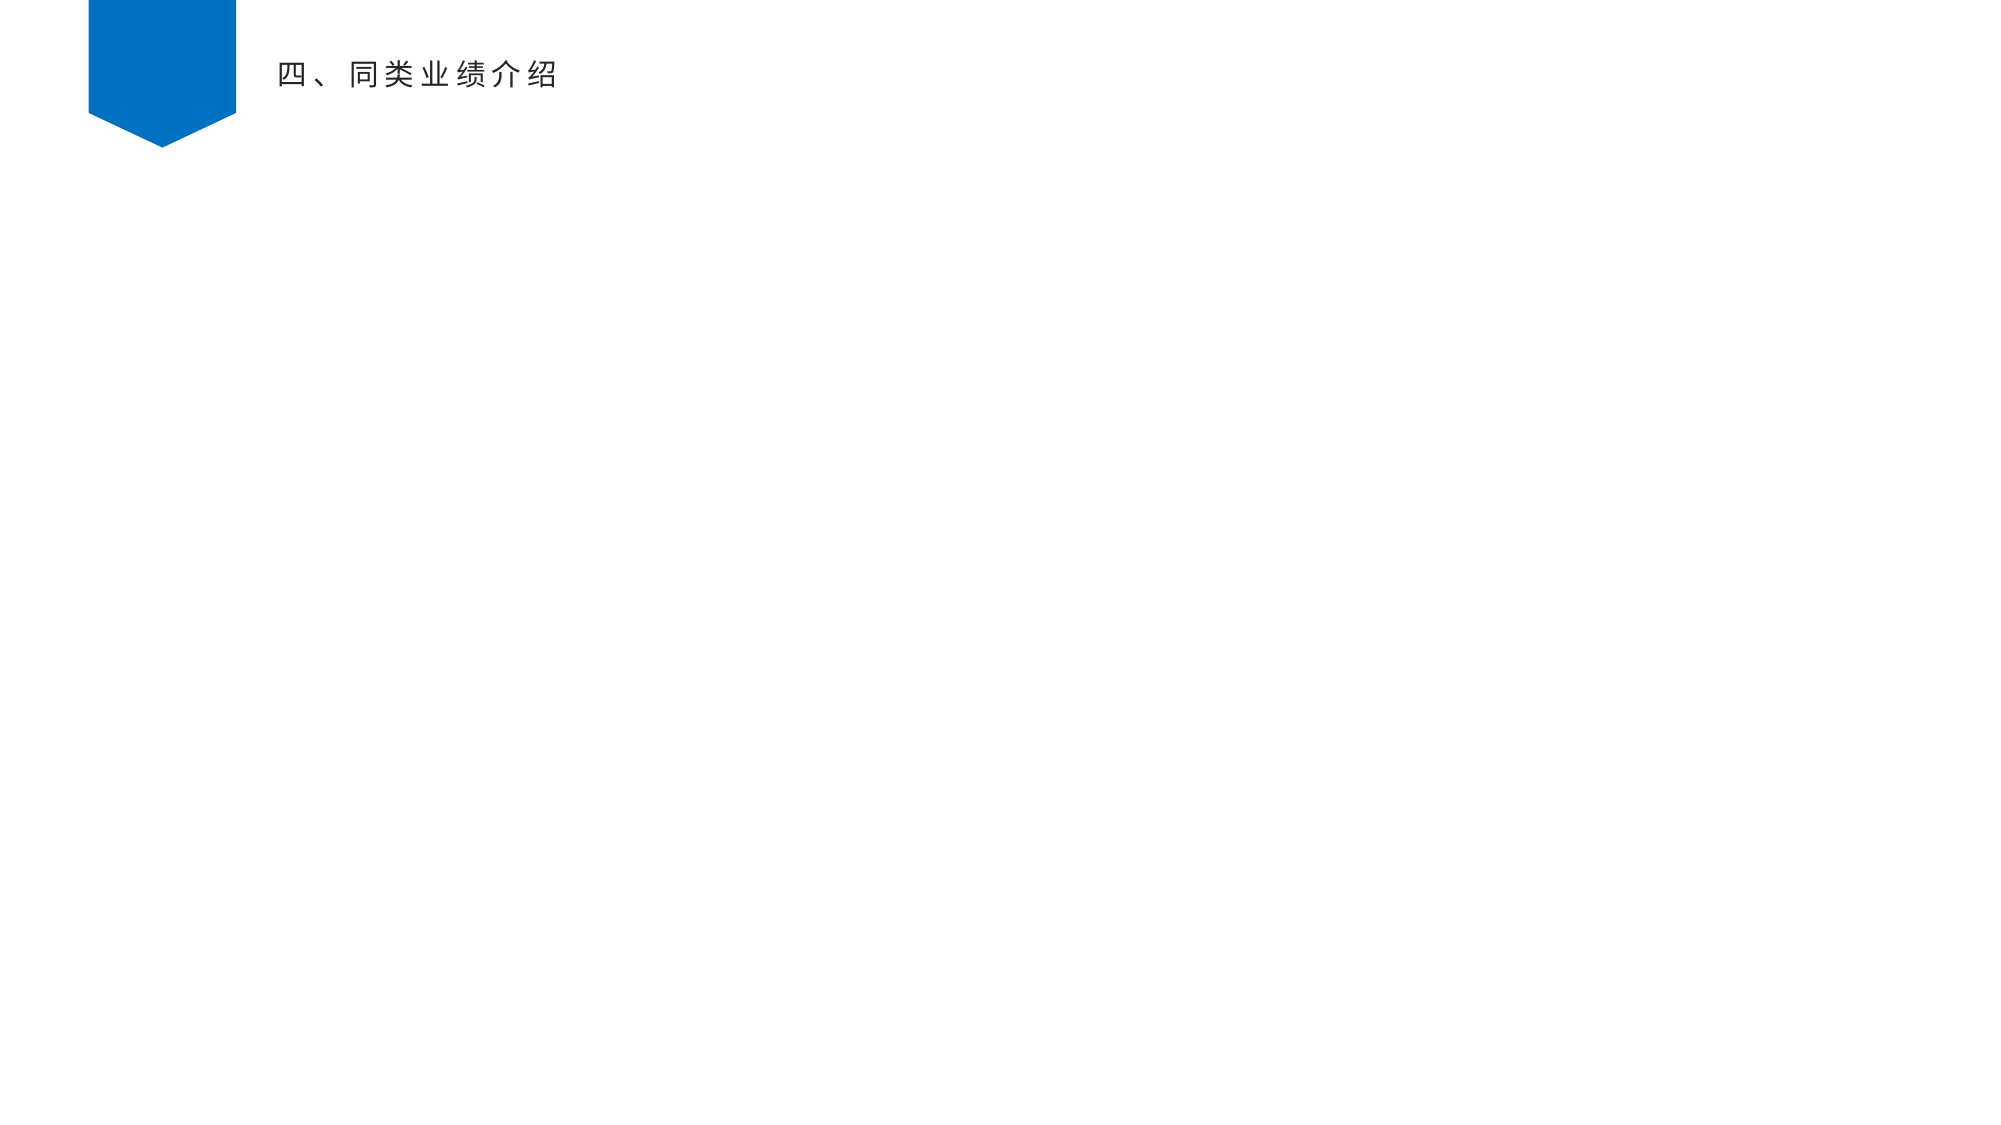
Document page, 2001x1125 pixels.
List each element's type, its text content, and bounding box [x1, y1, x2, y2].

title 四、同类业绩介绍 [262, 15, 1940, 132]
text_box [87, 0, 238, 149]
